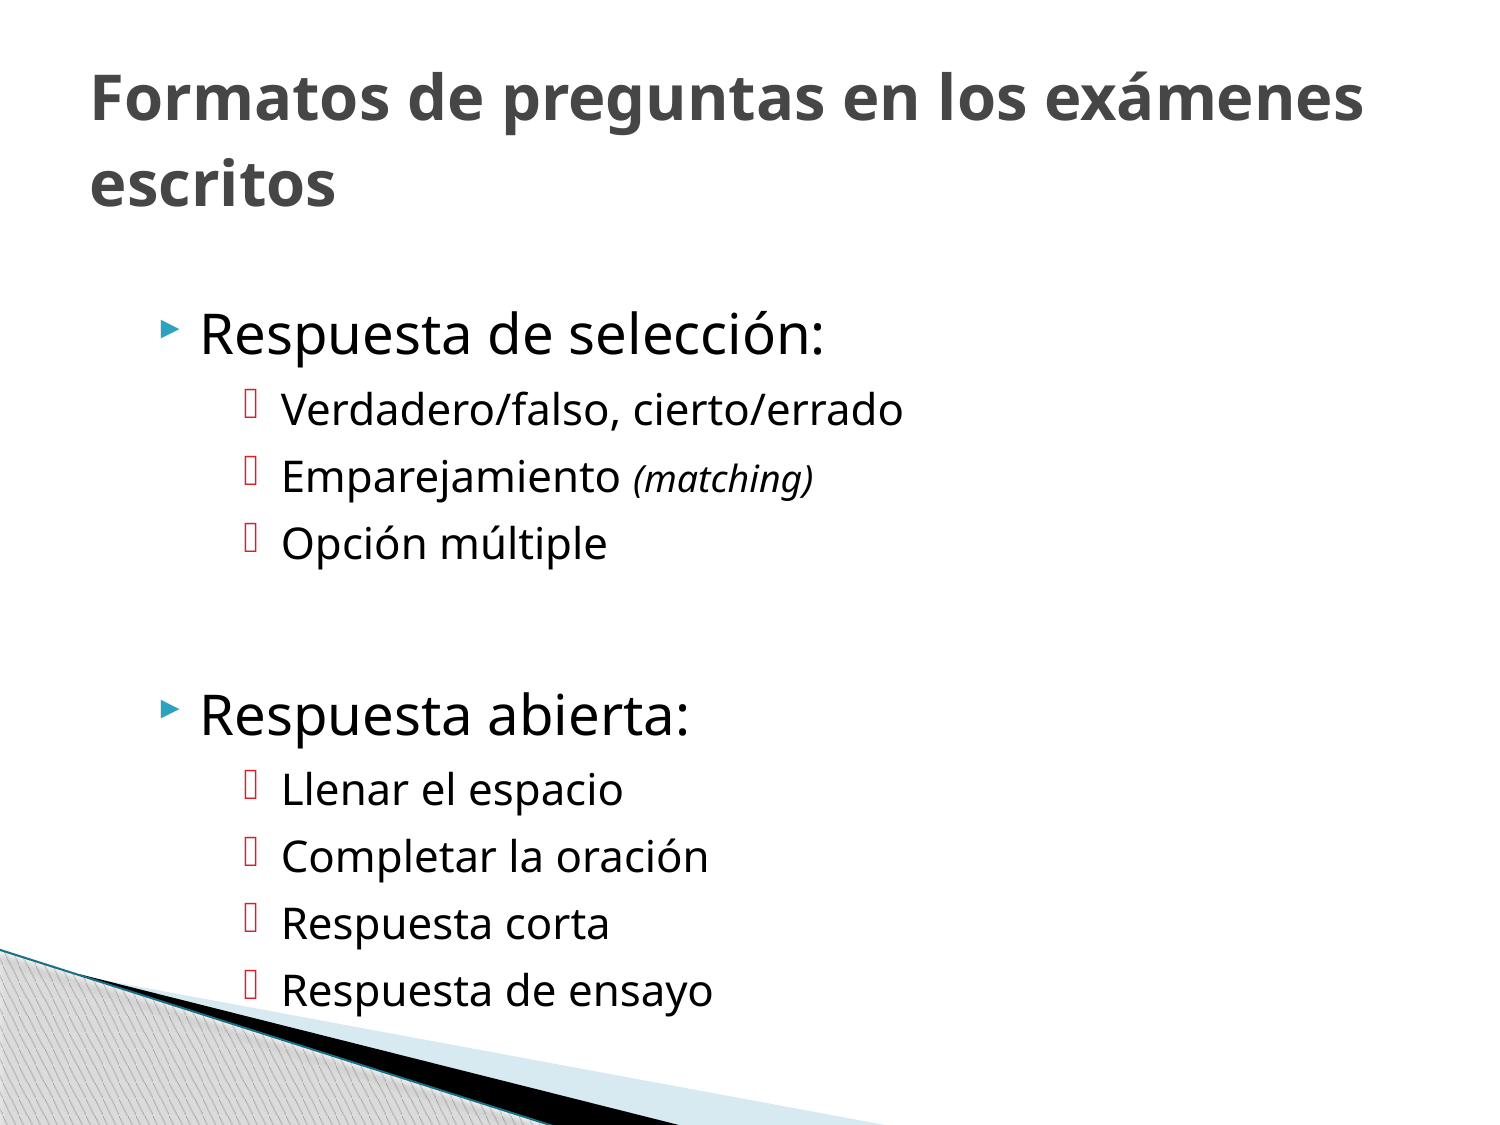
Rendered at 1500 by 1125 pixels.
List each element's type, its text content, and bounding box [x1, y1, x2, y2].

list Respuesta de selección: Verdadero/falso, cierto/errado Emparejamiento (matching) Opción múltiple Respuesta abierta: Llenar el espacio Completar la oración Respuesta corta Respuesta de ensayo [125, 287, 1475, 1030]
title Formatos de preguntas en los exámenes escritos [75, 45, 1425, 233]
